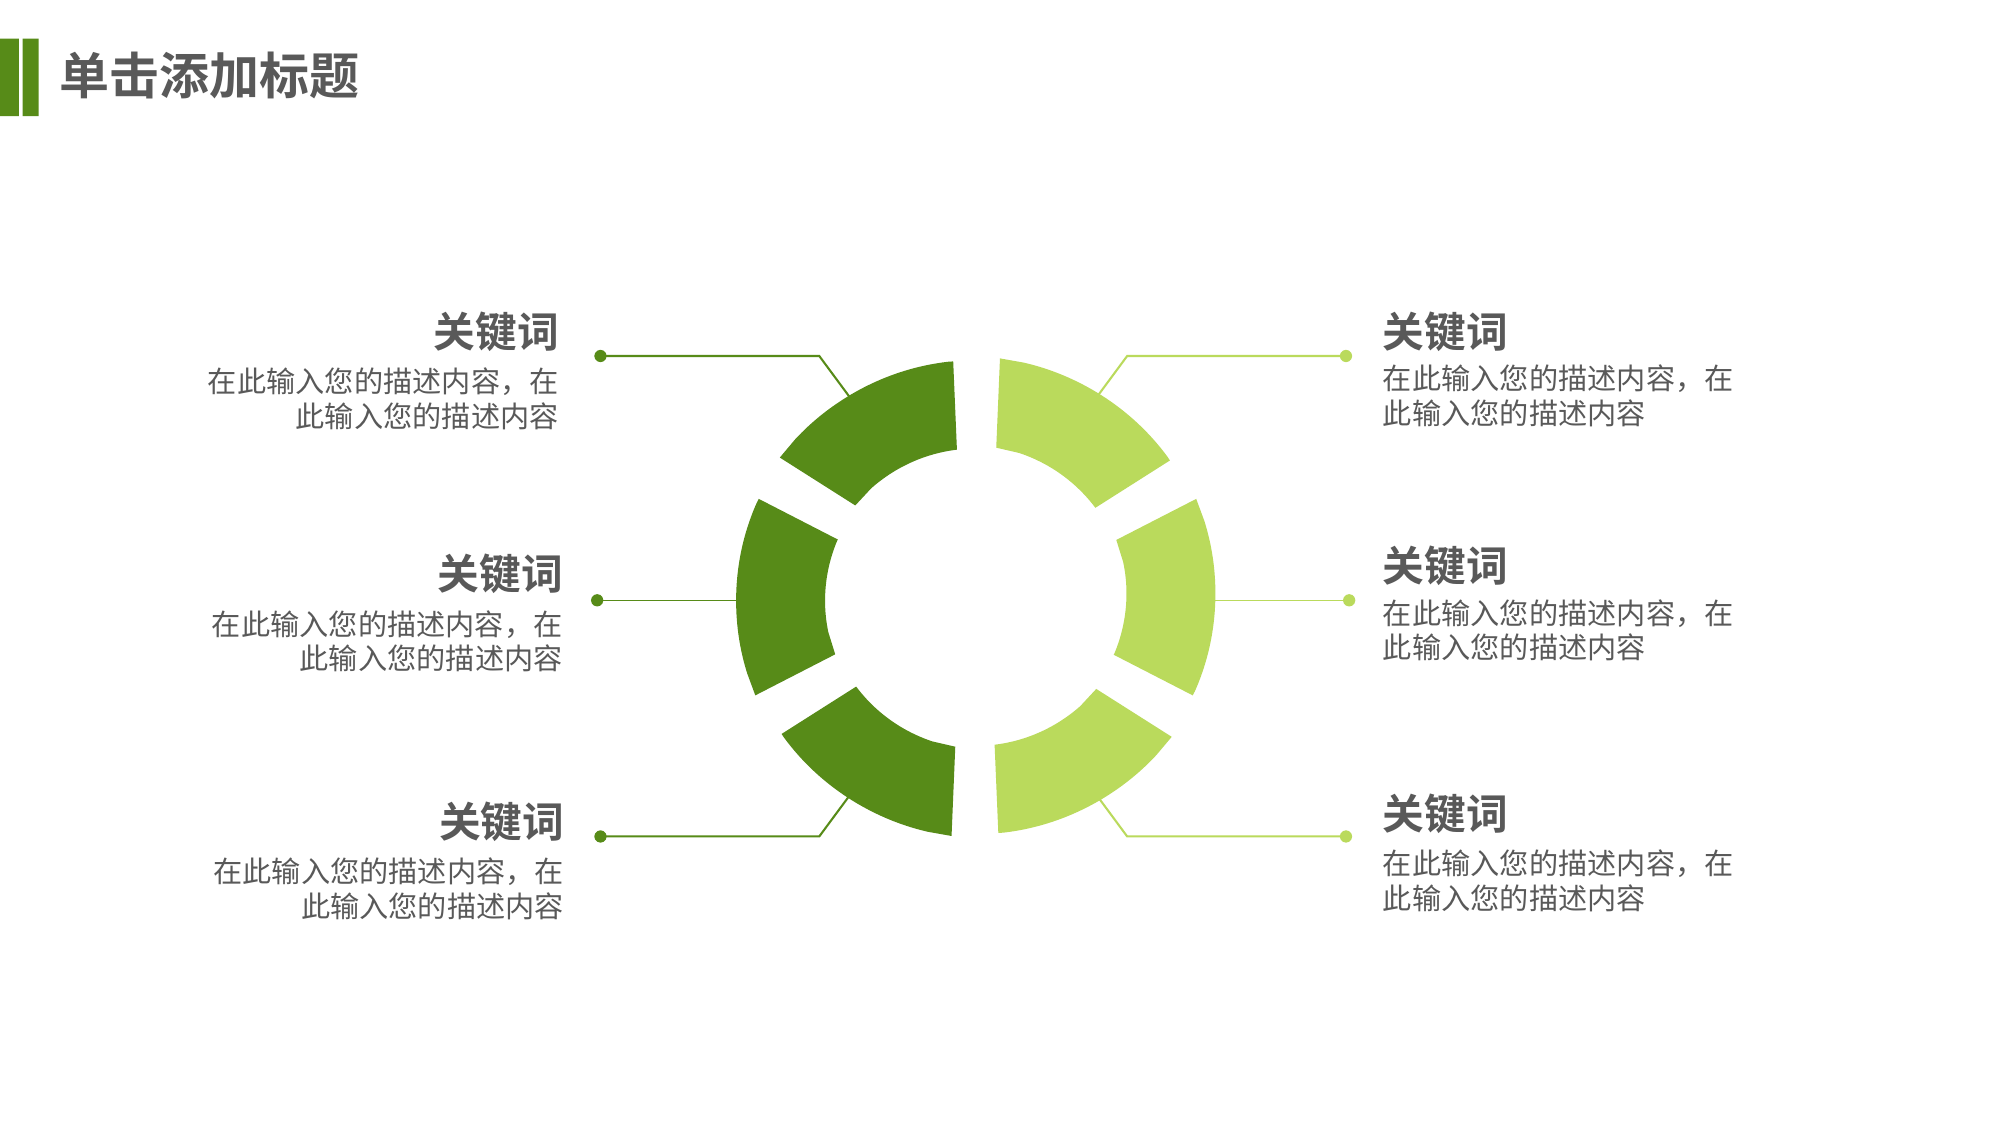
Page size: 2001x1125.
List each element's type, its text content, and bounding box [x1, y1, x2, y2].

text_box 单击添加标题 [44, 37, 540, 113]
text_box [995, 357, 1172, 510]
text_box 关键词 [405, 297, 574, 363]
text_box 在此输入您的描述内容，在此输入您的描述内容 [186, 355, 574, 441]
text_box [735, 497, 840, 697]
text_box 关键词 [411, 787, 579, 853]
text_box [780, 685, 957, 838]
text_box [594, 349, 849, 400]
text_box 关键词 [409, 540, 578, 606]
text_box [1100, 794, 1353, 843]
text_box 在此输入您的描述内容，在此输入您的描述内容 [1368, 353, 1756, 438]
text_box [778, 360, 959, 507]
text_box [594, 793, 848, 843]
text_box [22, 38, 40, 117]
text_box [0, 38, 20, 117]
text_box 在此输入您的描述内容，在此输入您的描述内容 [1368, 587, 1756, 673]
text_box 在此输入您的描述内容，在此输入您的描述内容 [1368, 838, 1756, 923]
text_box 关键词 [1368, 532, 1536, 598]
text_box 关键词 [1368, 298, 1536, 363]
text_box [1112, 497, 1217, 697]
text_box 在此输入您的描述内容，在此输入您的描述内容 [191, 845, 579, 931]
text_box 在此输入您的描述内容，在此输入您的描述内容 [190, 598, 578, 684]
text_box [1099, 349, 1353, 399]
text_box [993, 687, 1174, 835]
text_box 关键词 [1368, 780, 1536, 846]
